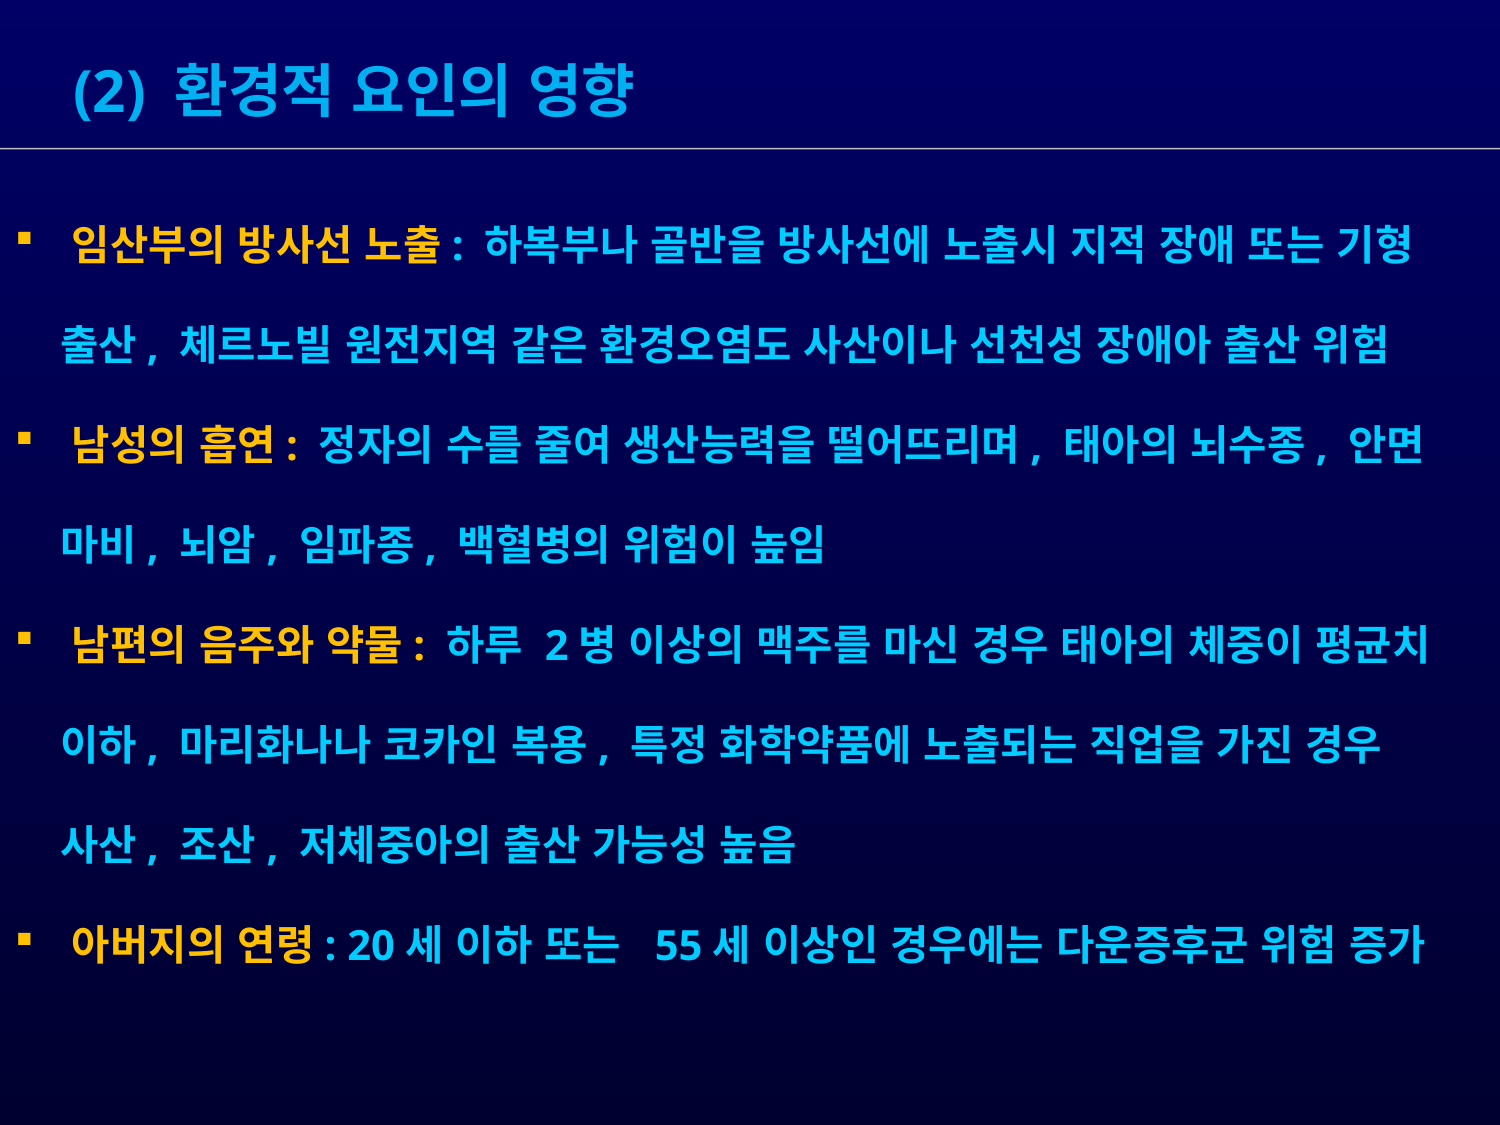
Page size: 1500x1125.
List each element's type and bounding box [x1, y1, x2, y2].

text_box [0, 46, 1500, 985]
